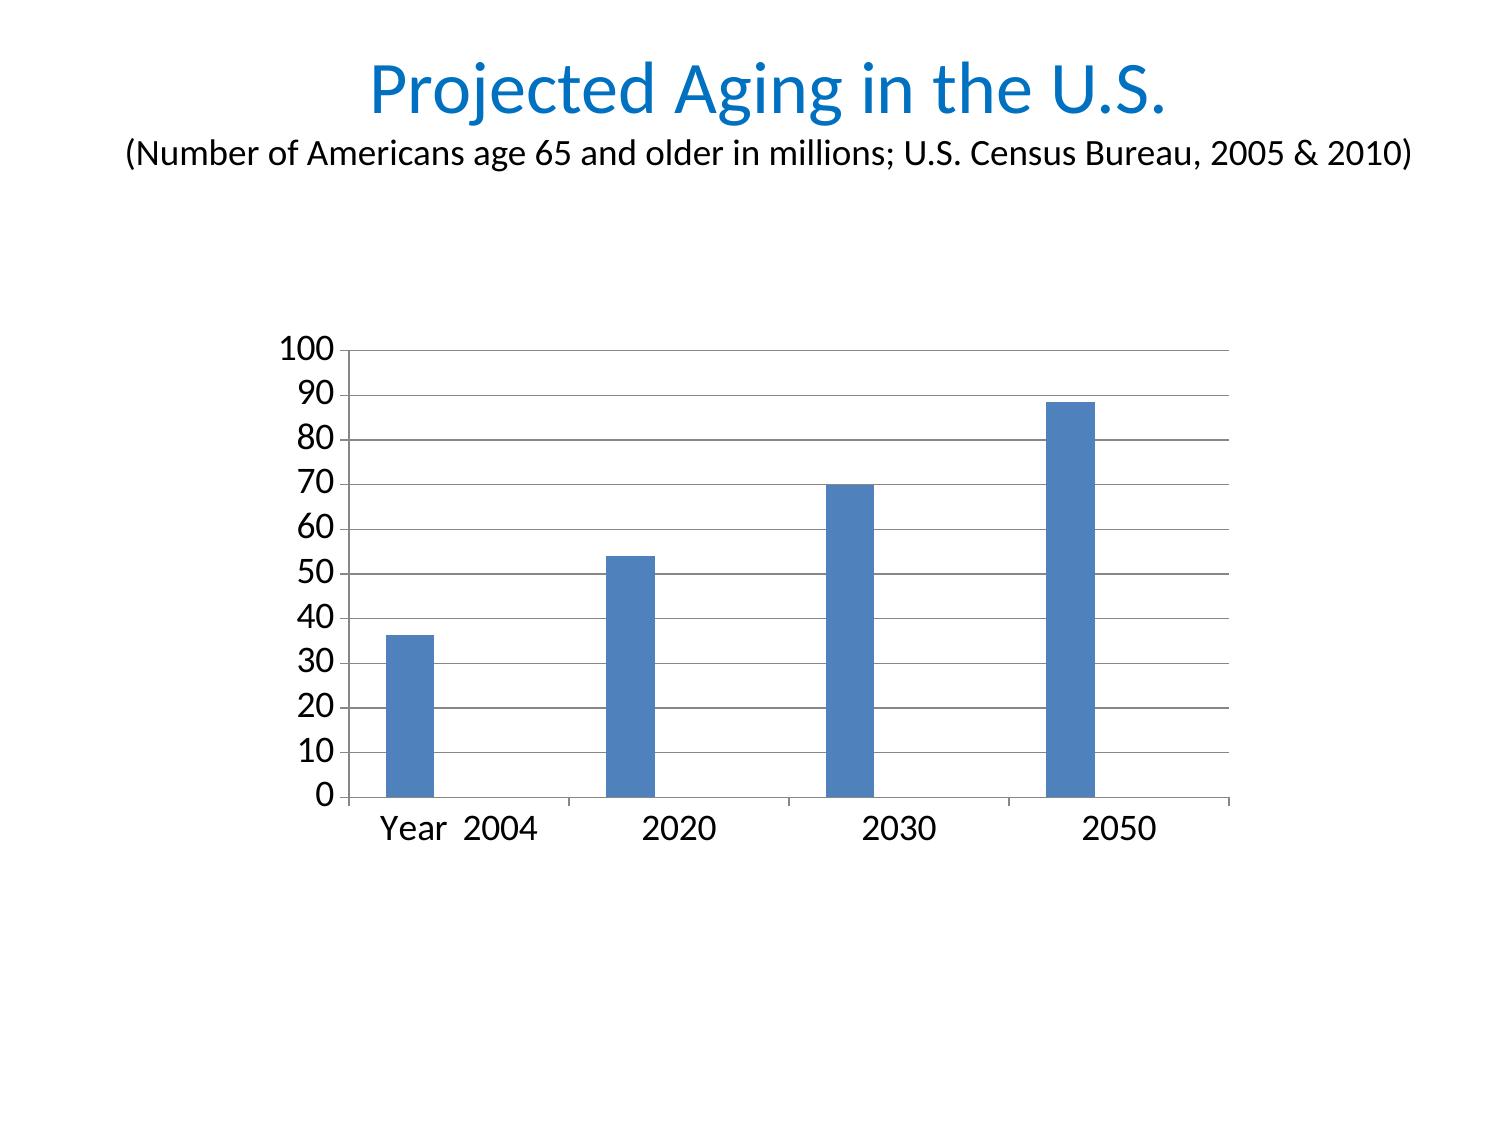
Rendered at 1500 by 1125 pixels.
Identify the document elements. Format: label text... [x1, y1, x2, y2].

chart [249, 228, 1251, 897]
title Projected Aging in the U.S. (Number of Americans age 65 and older in millions; U.S. Census Bureau, 2005 & 2010) [100, 24, 1438, 188]
